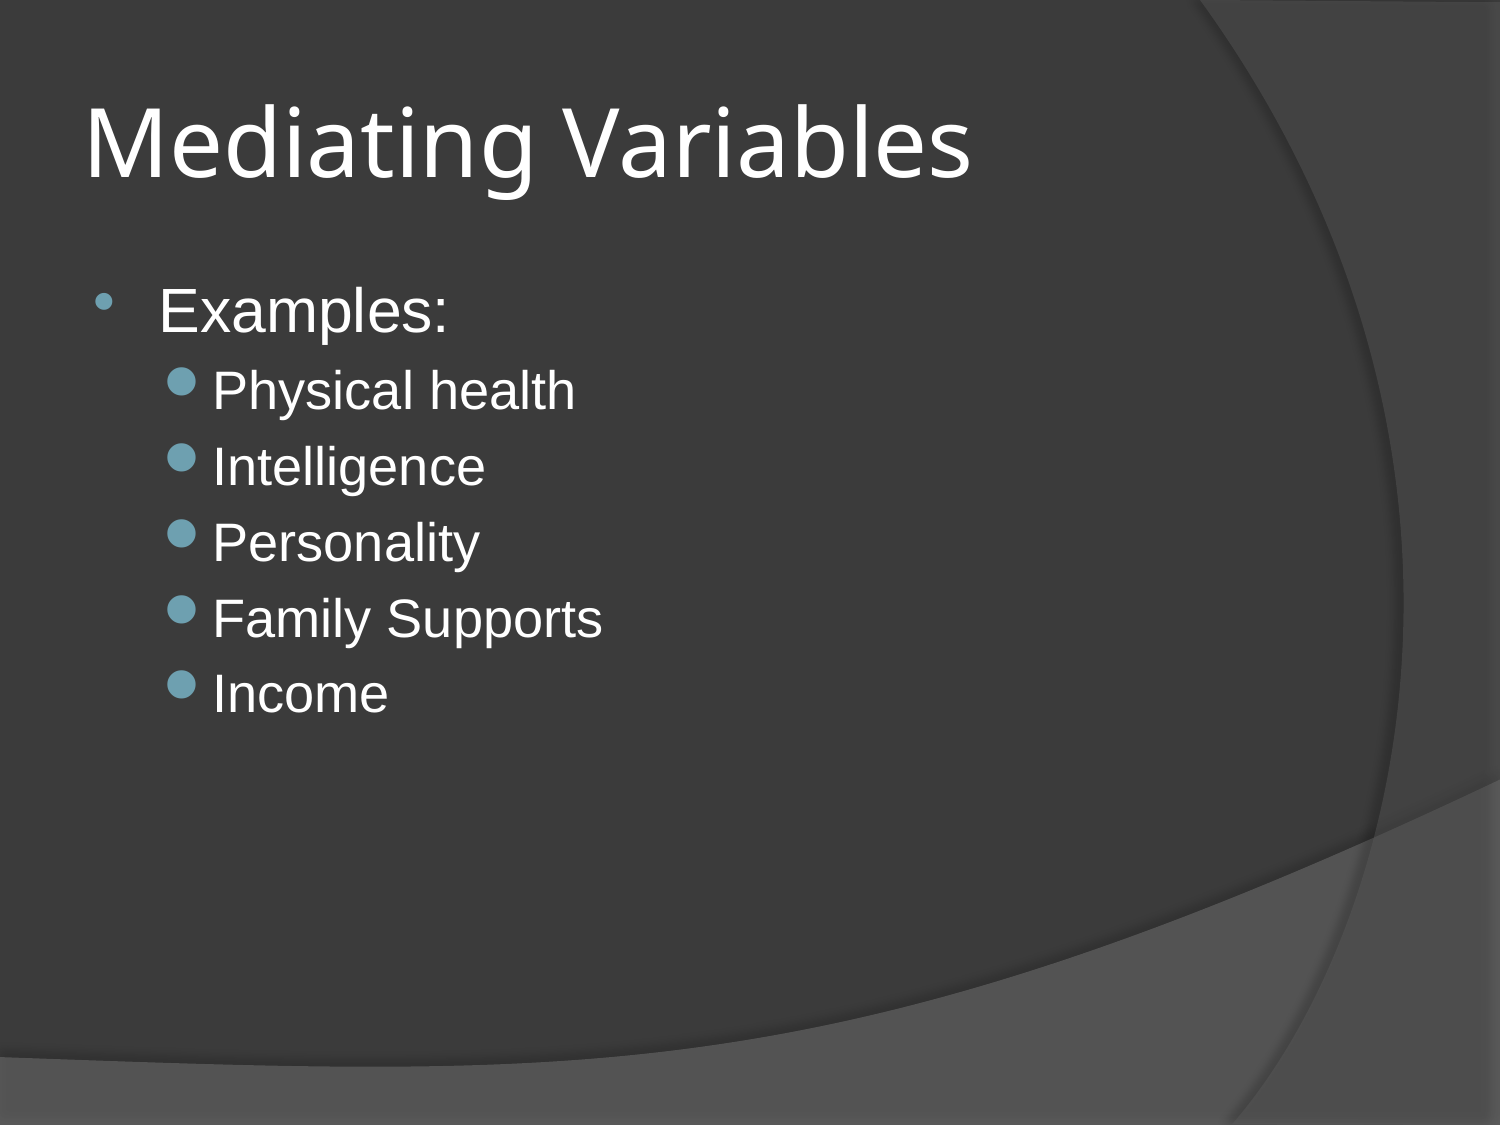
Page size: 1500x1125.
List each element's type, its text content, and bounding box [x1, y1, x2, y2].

list Examples: Physical health Intelligence Personality Family Supports Income [75, 262, 1300, 1005]
title Mediating Variables [75, 45, 1300, 233]
